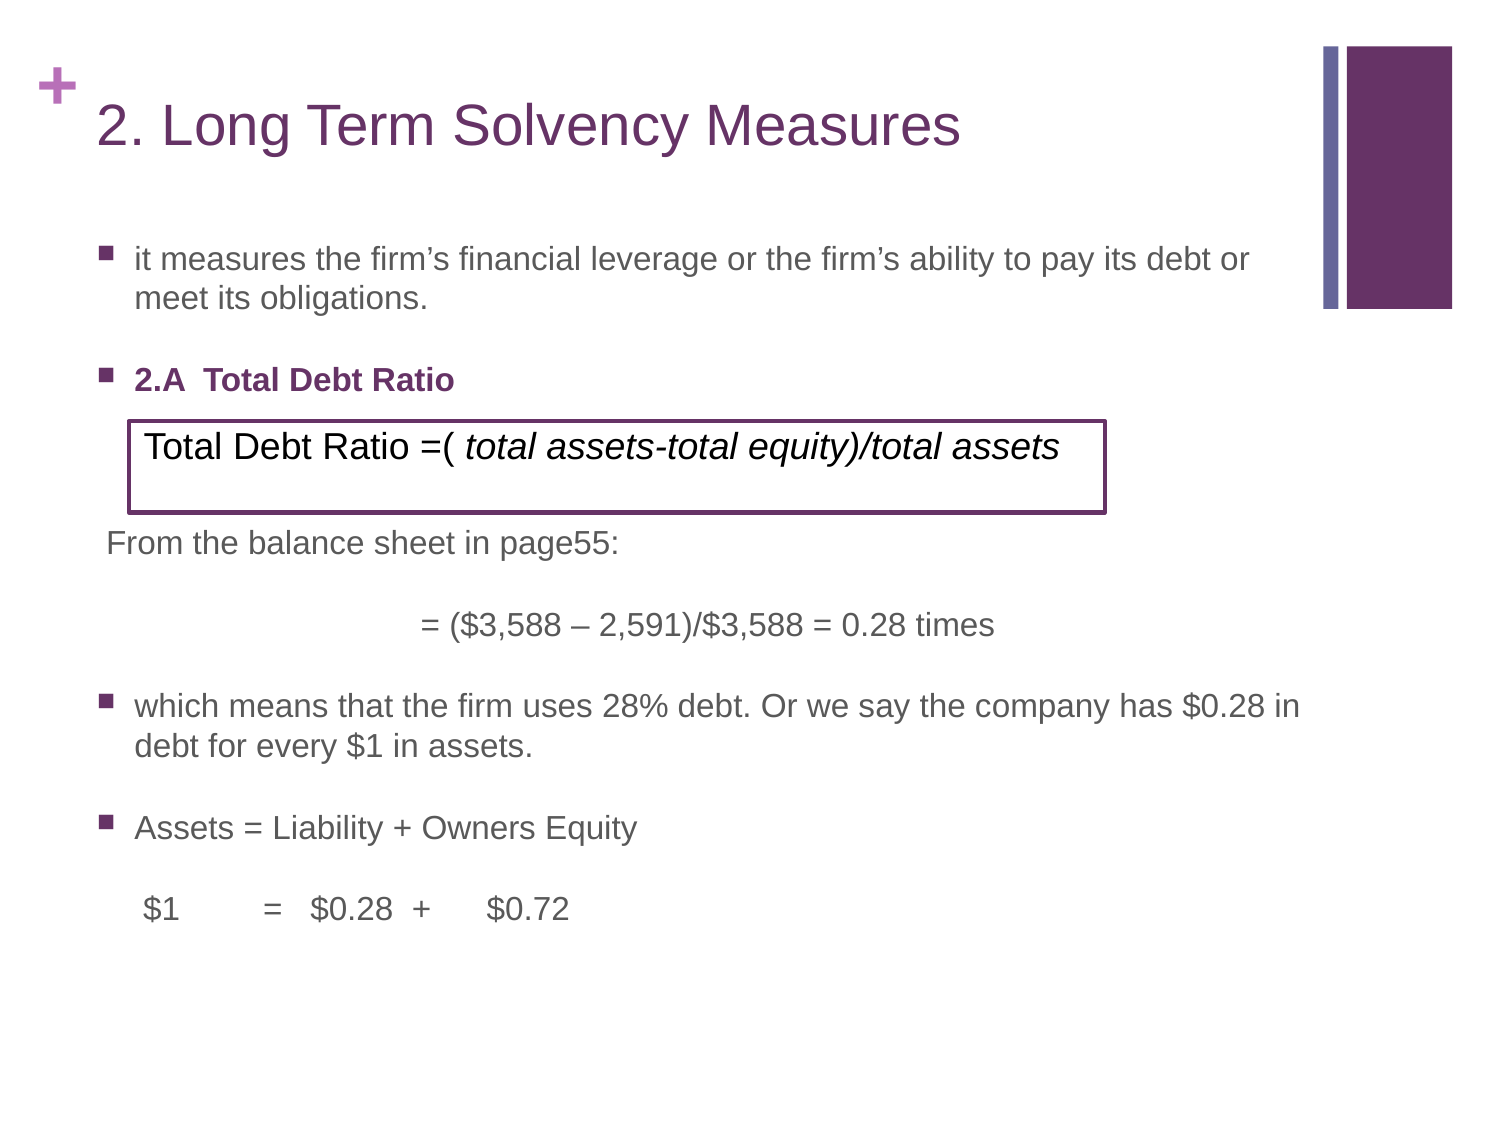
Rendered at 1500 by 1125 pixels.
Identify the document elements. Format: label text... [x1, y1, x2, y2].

list it measures the firm’s financial leverage or the firm’s ability to pay its debt or meet its obligations. 2.A Total Debt Ratio From the balance sheet in page55: = ($3,588 – 2,591)/$3,588 = 0.28 times which means that the firm uses 28% debt. Or we say the company has $0.28 in debt for every $1 in assets. Assets = Liability + Owners Equity $1 = $0.28 + $0.72 [81, 229, 1322, 1005]
title 2. Long Term Solvency Measures [81, 79, 1322, 204]
text_box Total Debt Ratio =( total assets-total equity)/total assets [127, 419, 1107, 515]
